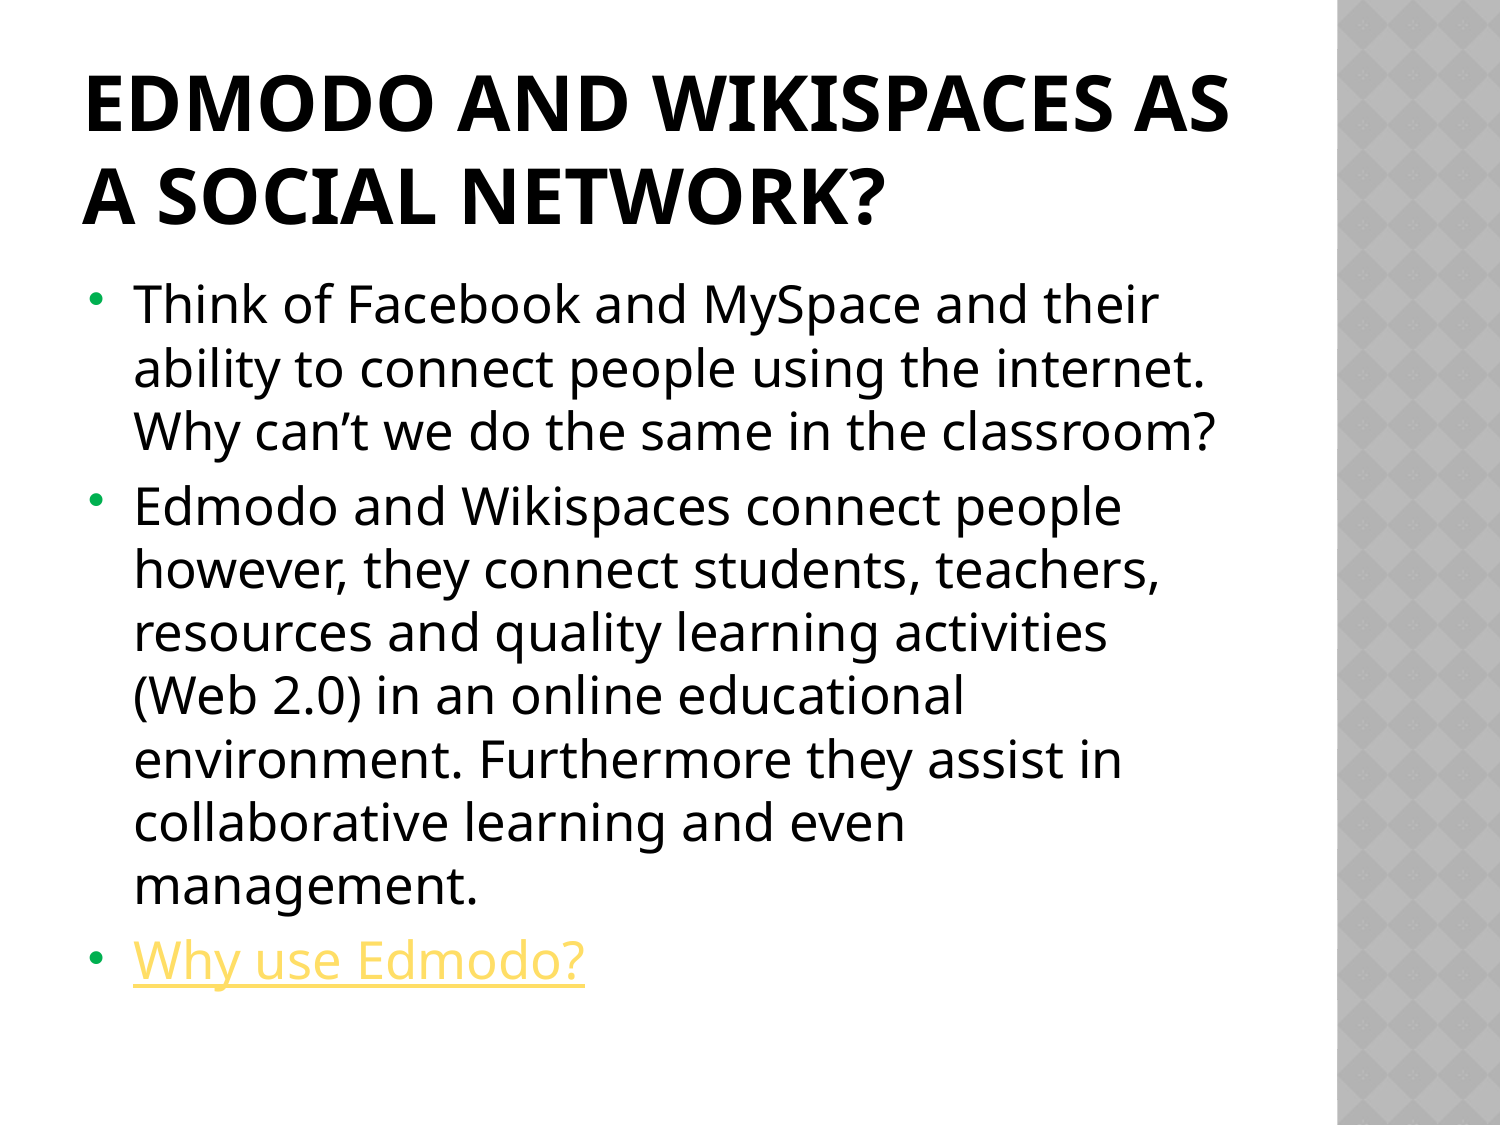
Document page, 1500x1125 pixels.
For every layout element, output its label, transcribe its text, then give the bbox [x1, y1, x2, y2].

list Think of Facebook and MySpace and their ability to connect people using the internet. Why can’t we do the same in the classroom? Edmodo and Wikispaces connect people however, they connect students, teachers, resources and quality learning activities (Web 2.0) in an online educational environment. Furthermore they assist in collaborative learning and even management. Why use Edmodo? [75, 264, 1263, 1059]
title Edmodo and wikispaces as a social network? [75, 52, 1263, 240]
